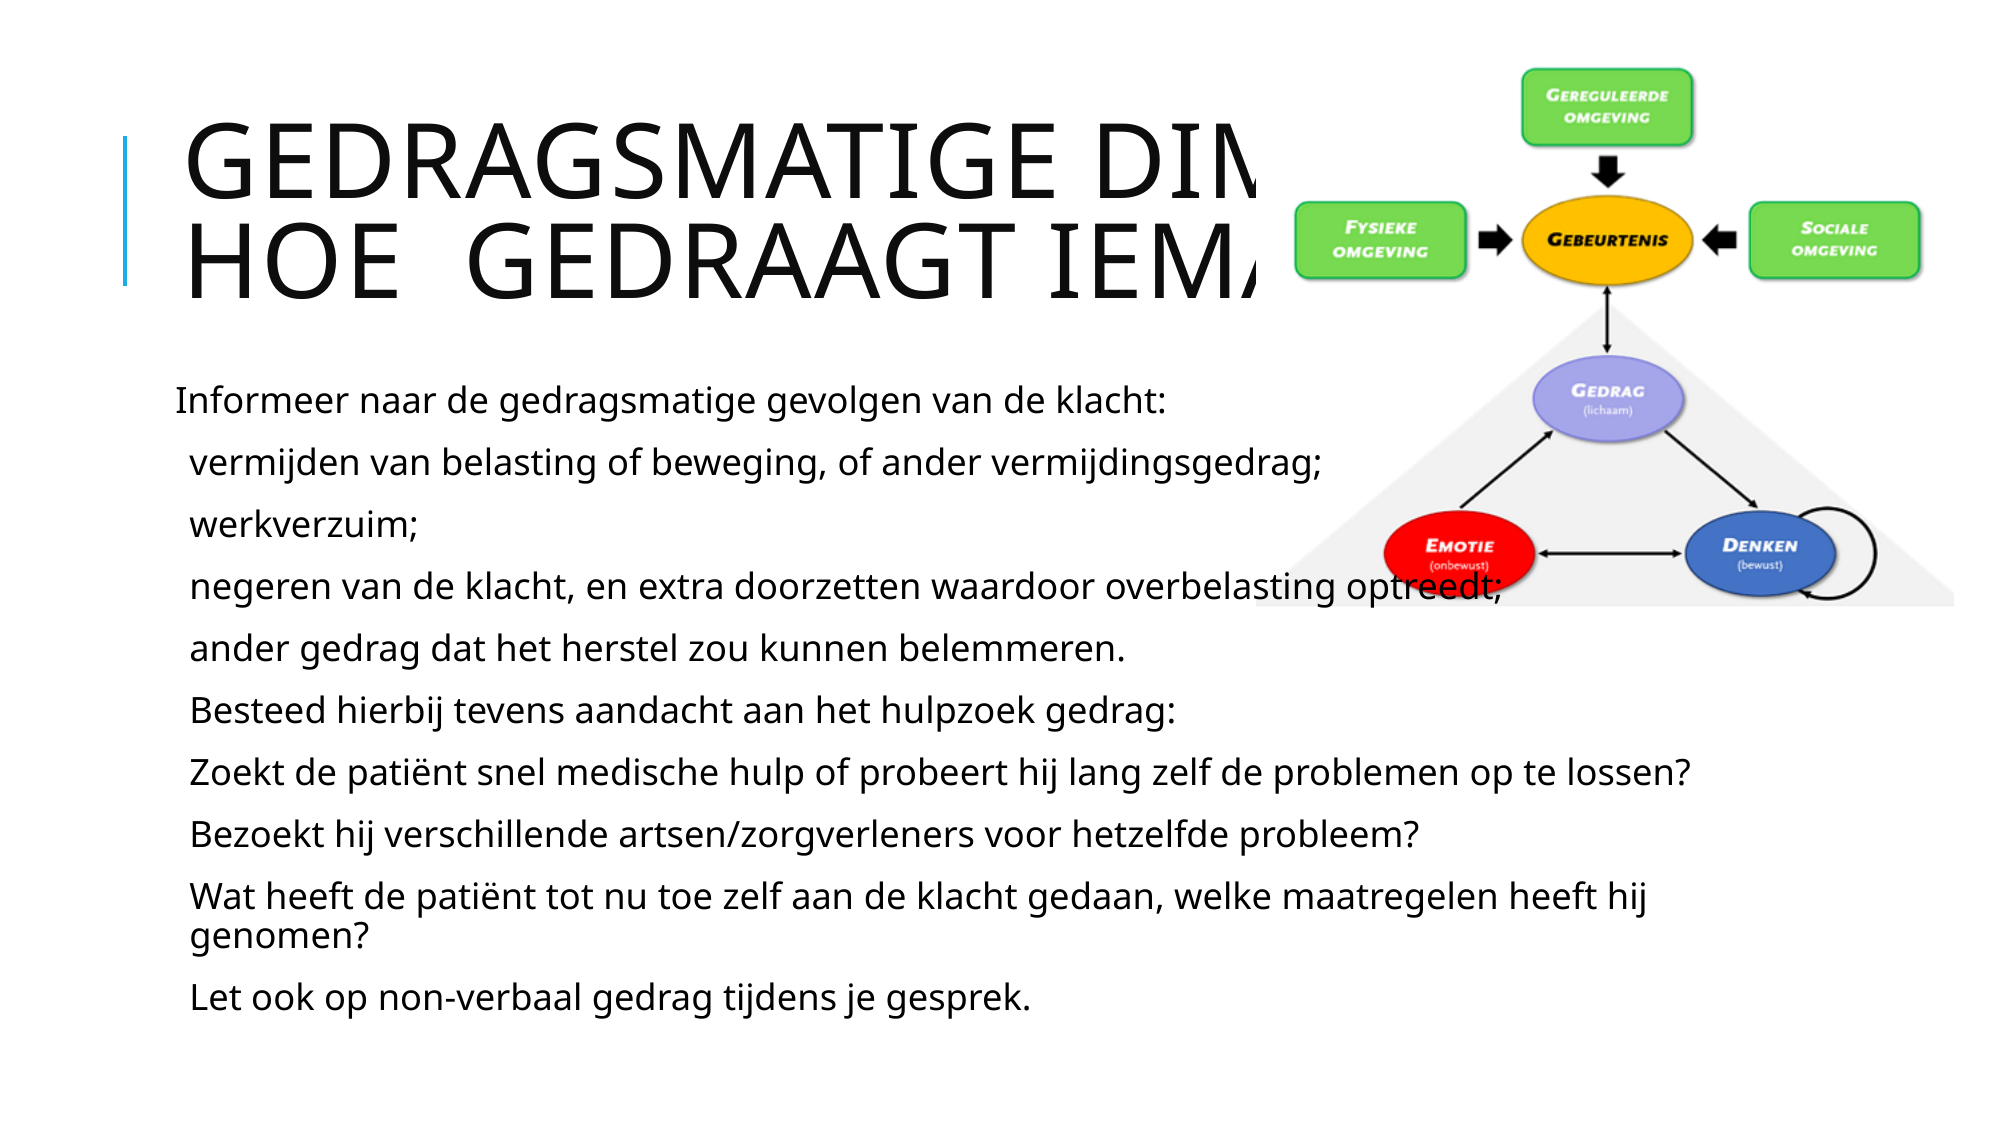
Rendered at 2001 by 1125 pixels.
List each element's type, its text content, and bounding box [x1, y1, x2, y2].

picture [1255, 52, 1954, 609]
title Gedragsmatige dimensie Hoe gedraagt iemand zich [168, 96, 1249, 342]
list Informeer naar de gedragsmatige gevolgen van de klacht: vermijden van belasting of beweging, of ander vermijdingsgedrag; werkverzuim; negeren van de klacht, en extra doorzetten waardoor overbelasting optreedt; ander gedrag dat het herstel zou kunnen belemmeren. Besteed hierbij tevens aandacht aan het hulpzoek gedrag: Zoekt de patiënt snel medische hulp of probeert hij lang zelf de problemen op te lossen? Bezoekt hij verschillende artsen/zorgverleners voor hetzelfde probleem? Wat heeft de patiënt tot nu toe zelf aan de klacht gedaan, welke maatregelen heeft hij genomen? Let ook op non-verbaal gedrag tijdens je gesprek. [168, 375, 1763, 1035]
